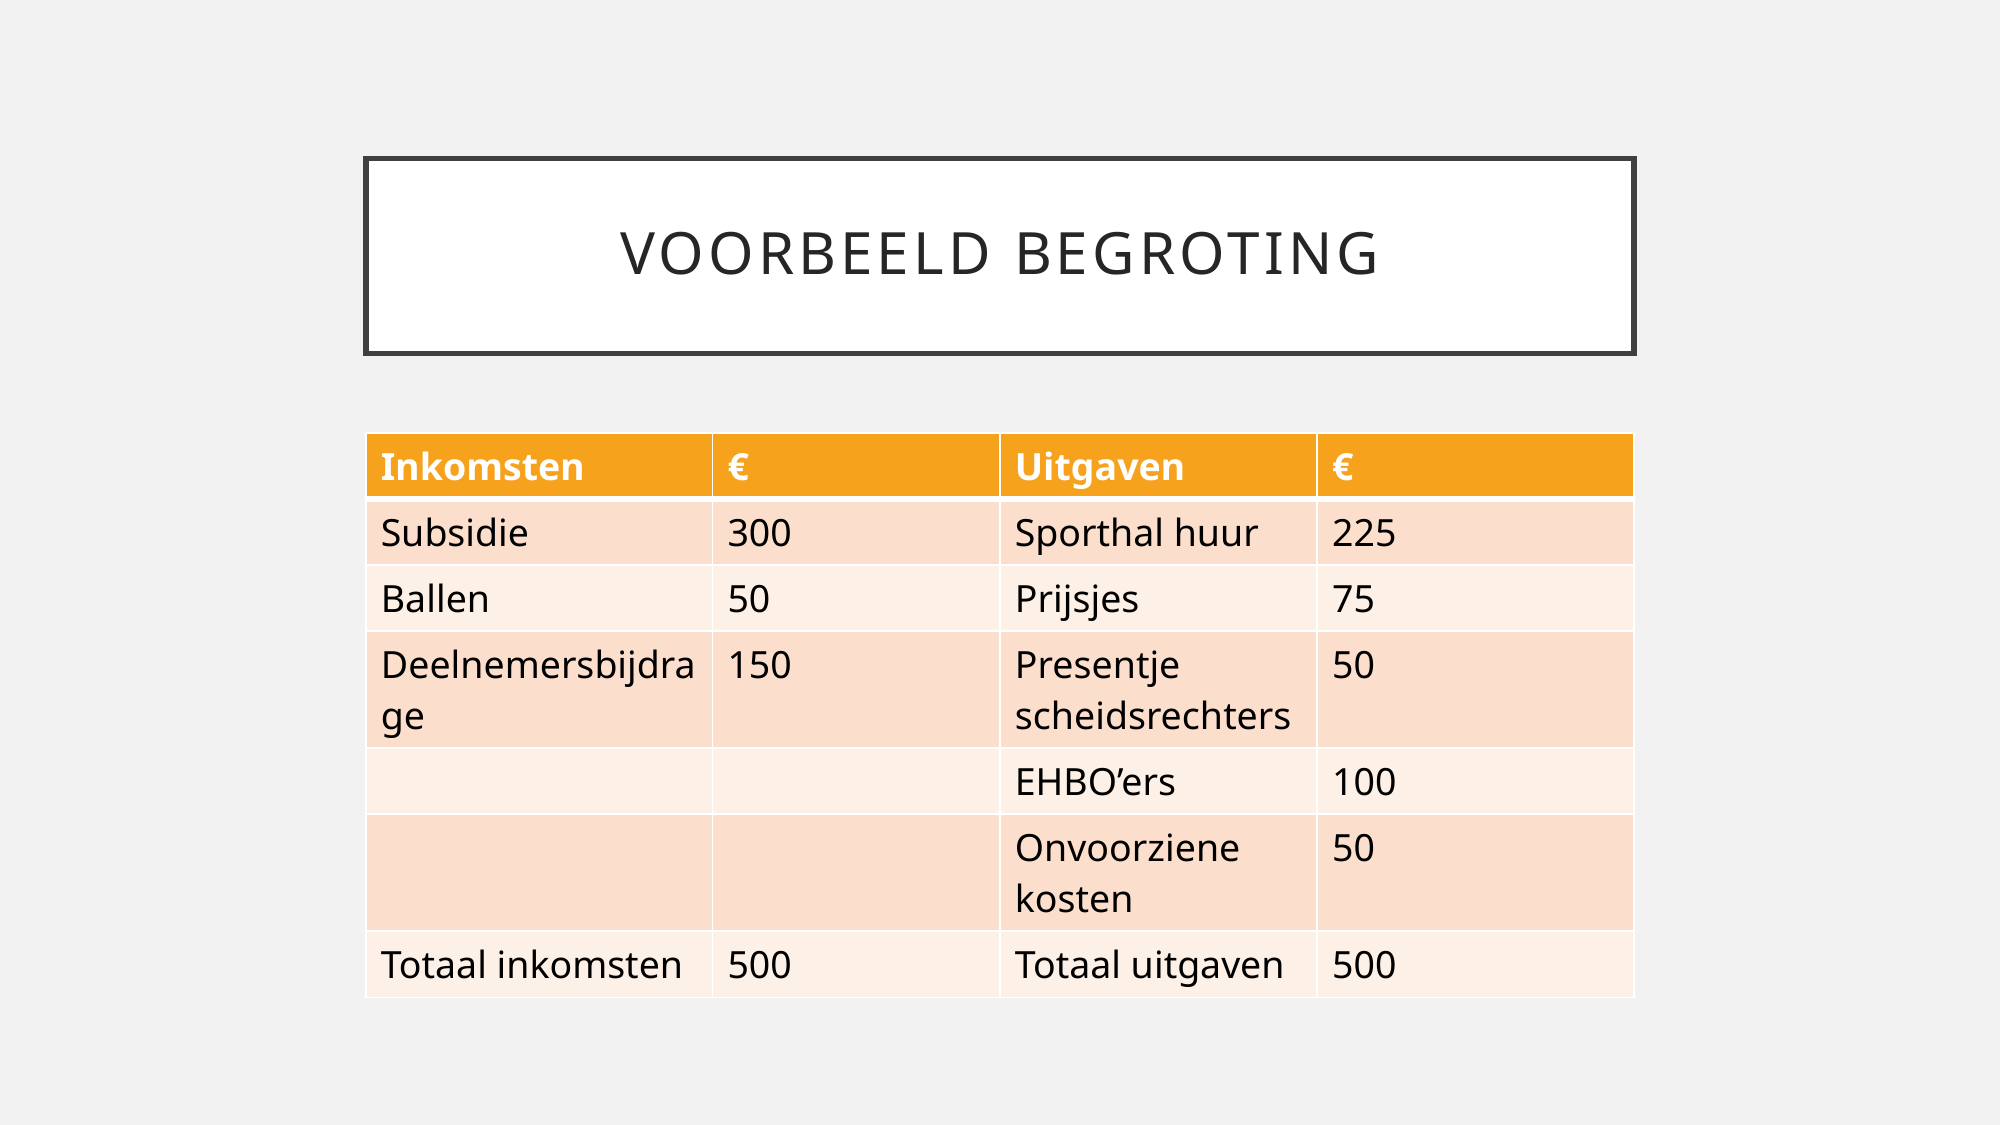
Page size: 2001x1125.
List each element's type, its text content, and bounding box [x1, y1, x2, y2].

table_cell [713, 749, 999, 813]
table_cell 150 [713, 632, 999, 747]
table_cell 500 [713, 932, 999, 997]
table_cell 50 [1318, 815, 1633, 930]
table_cell [367, 749, 712, 813]
table_cell 500 [1318, 932, 1633, 997]
table_cell Ballen [367, 566, 712, 630]
table_cell 50 [713, 566, 999, 630]
table_cell 225 [1318, 502, 1633, 564]
table_cell 100 [1318, 749, 1633, 813]
table_cell [713, 815, 999, 930]
table_header € [1318, 434, 1633, 496]
table_cell Prijsjes [1001, 566, 1316, 630]
table_cell 50 [1318, 632, 1633, 747]
table_header Uitgaven [1001, 434, 1316, 496]
table_cell Totaal inkomsten [367, 932, 712, 997]
table_cell 300 [713, 502, 999, 564]
table_cell Sporthal huur [1001, 502, 1316, 564]
table_cell Onvoorziene kosten [1001, 815, 1316, 930]
table_cell EHBO’ers [1001, 749, 1316, 813]
table_cell Presentje scheidsrechters [1001, 632, 1316, 747]
table_header Inkomsten [367, 434, 712, 496]
table_cell Deelnemersbijdrage [367, 632, 712, 747]
table_cell Totaal uitgaven [1001, 932, 1316, 997]
table_cell 75 [1318, 566, 1633, 630]
table_cell Subsidie [367, 502, 712, 564]
table_header € [713, 434, 999, 496]
table_cell [367, 815, 712, 930]
title Voorbeeld begroting [363, 156, 1637, 356]
